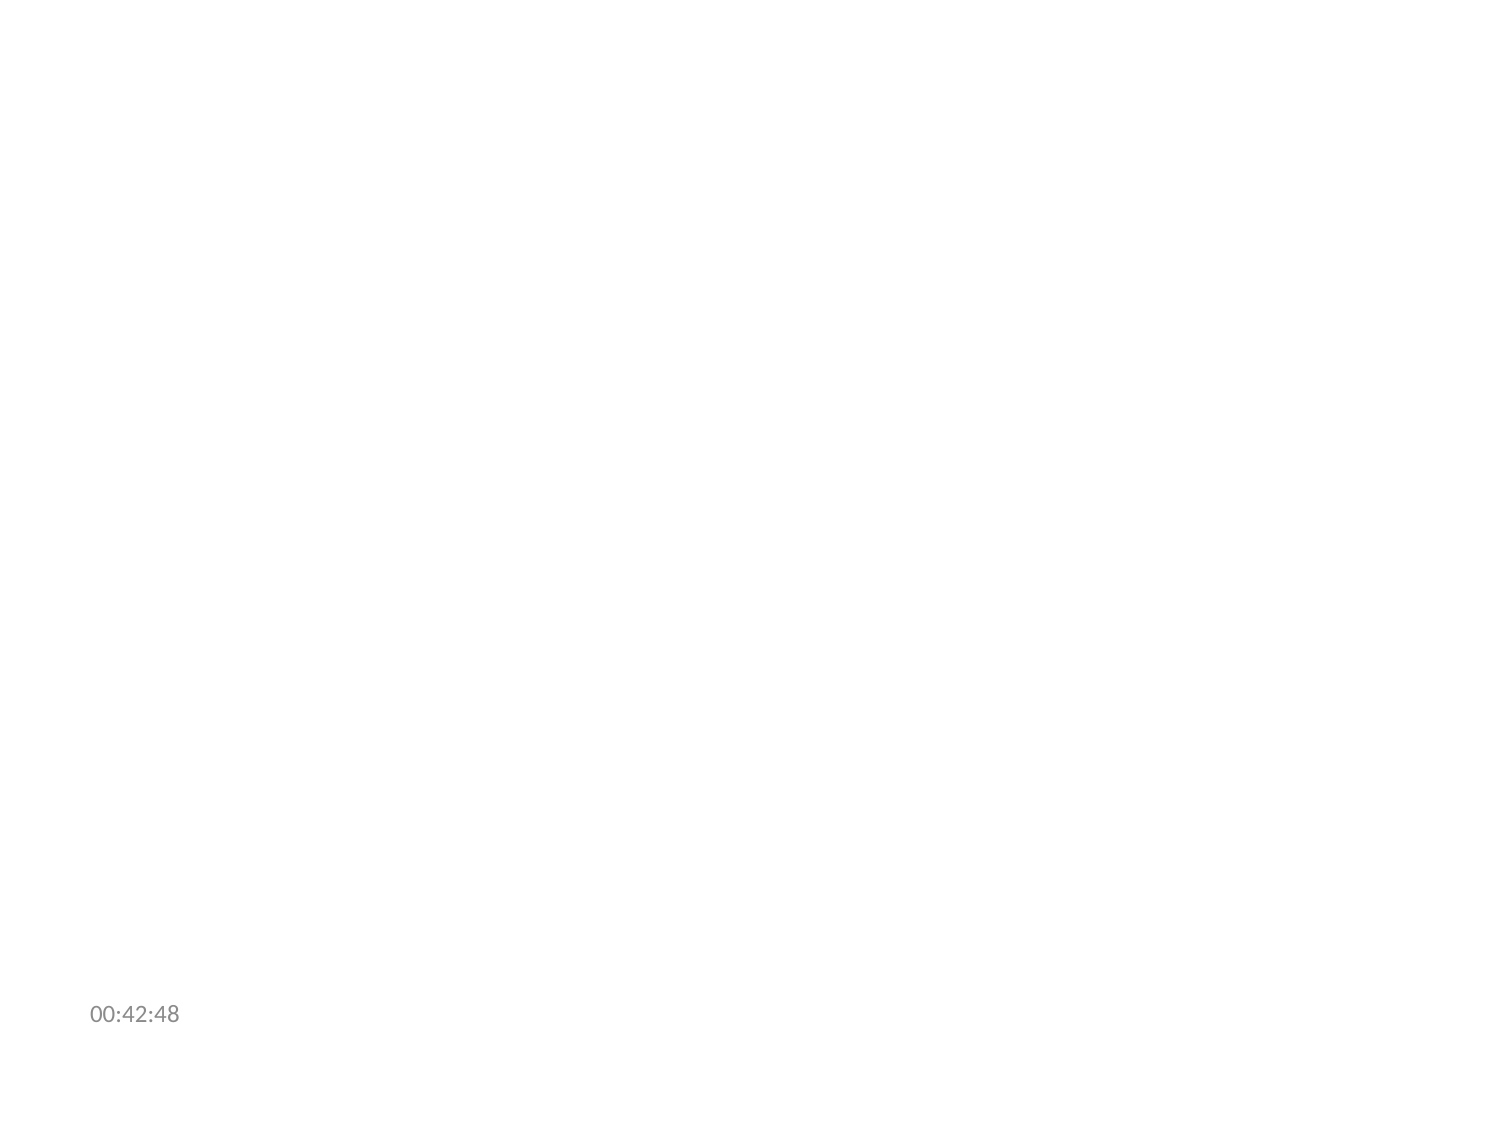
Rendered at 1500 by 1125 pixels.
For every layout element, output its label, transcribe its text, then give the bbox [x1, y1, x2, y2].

text_box 15:35:09 [75, 982, 425, 1043]
